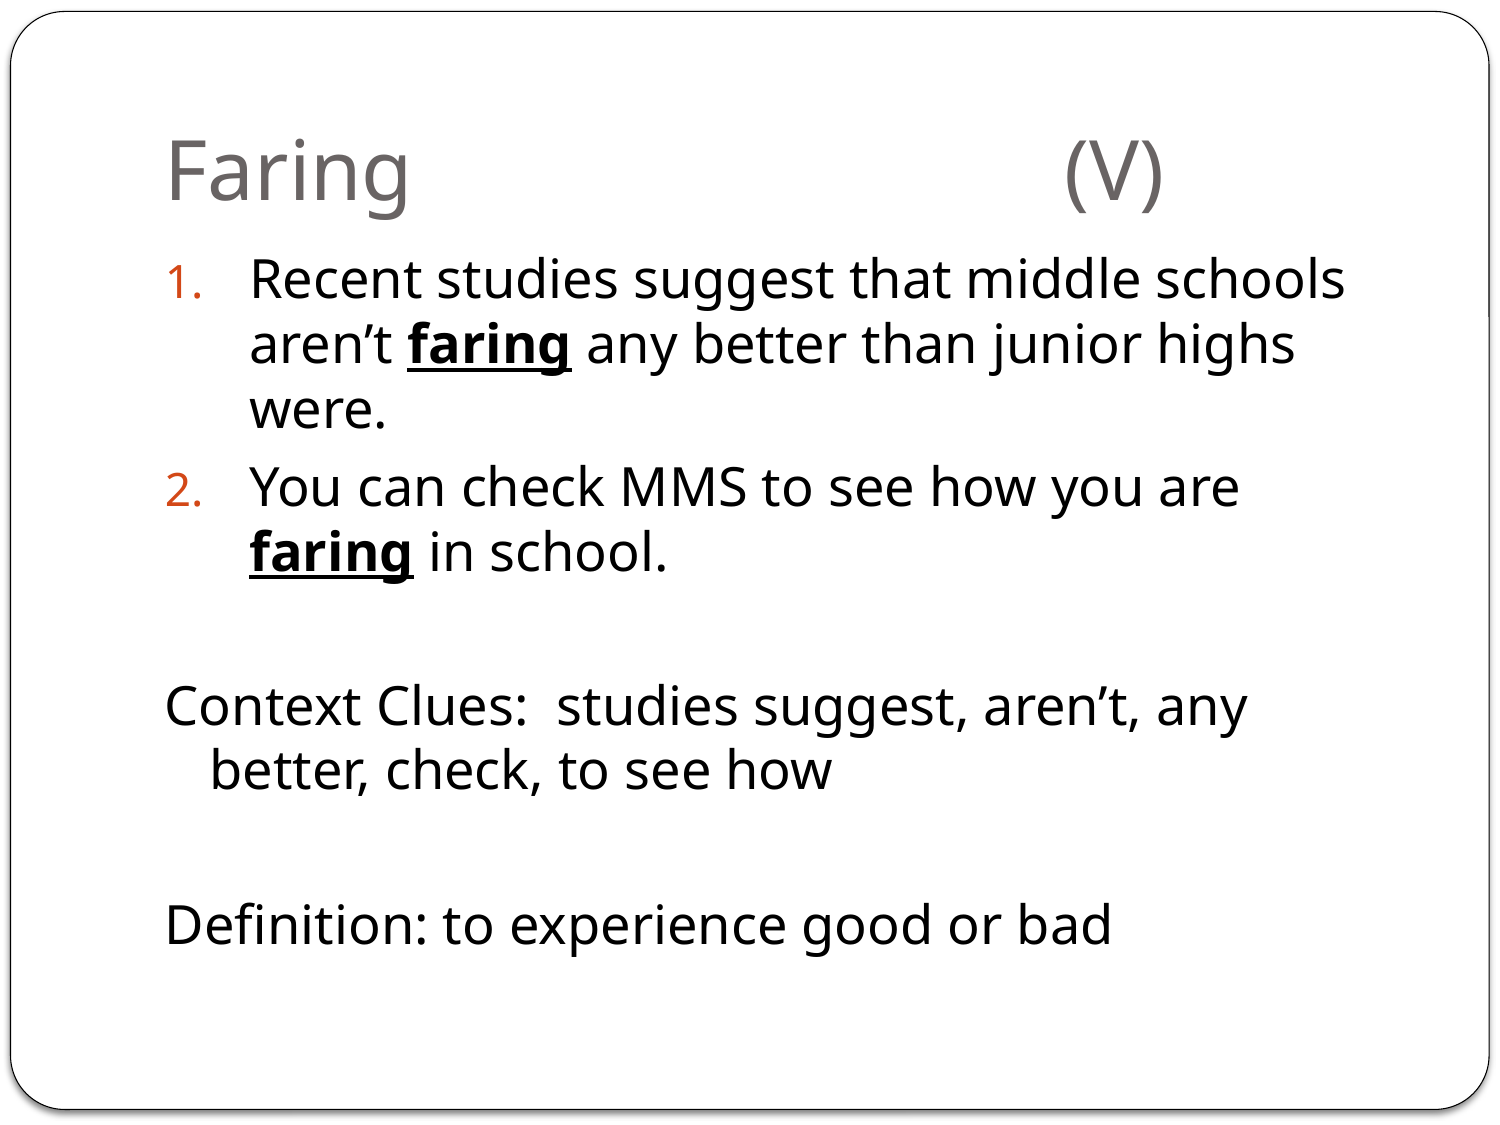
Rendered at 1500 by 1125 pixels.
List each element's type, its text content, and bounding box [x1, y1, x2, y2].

list Recent studies suggest that middle schools aren’t faring any better than junior highs were. You can check MMS to see how you are faring in school. Context Clues: studies suggest, aren’t, any better, check, to see how Definition: to experience good or bad [150, 237, 1425, 988]
title Faring (V) [150, 45, 1425, 233]
